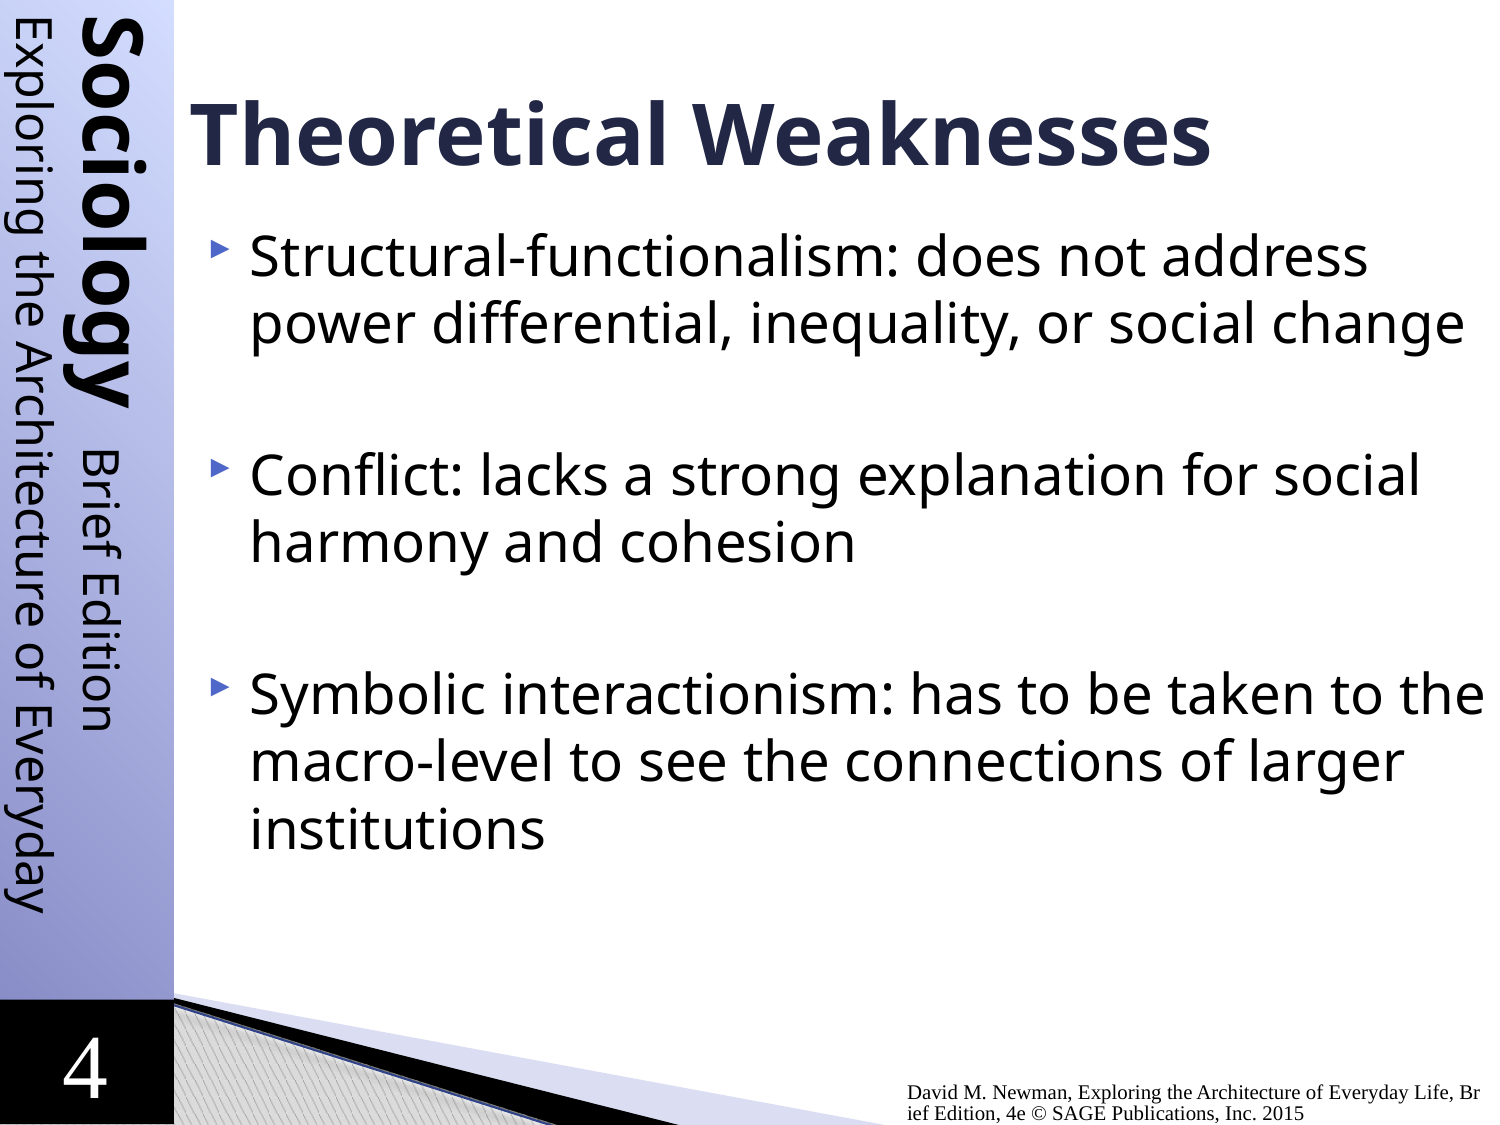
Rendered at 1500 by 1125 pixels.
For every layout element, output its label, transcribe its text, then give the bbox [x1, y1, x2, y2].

footer David M. Newman, Exploring the Architecture of Everyday Life, Brief Edition, 4e © SAGE Publications, Inc. 2015 [892, 1051, 1500, 1112]
text_box [1114, 1112, 1500, 1125]
picture [174, 1003, 558, 1125]
title Theoretical Weaknesses [174, 37, 1500, 225]
list Structural-functionalism: does not address power differential, inequality, or social change Conflict: lacks a strong explanation for social harmony and cohesion Symbolic interactionism: has to be taken to the macro-level to see the connections of larger institutions [174, 225, 1500, 955]
